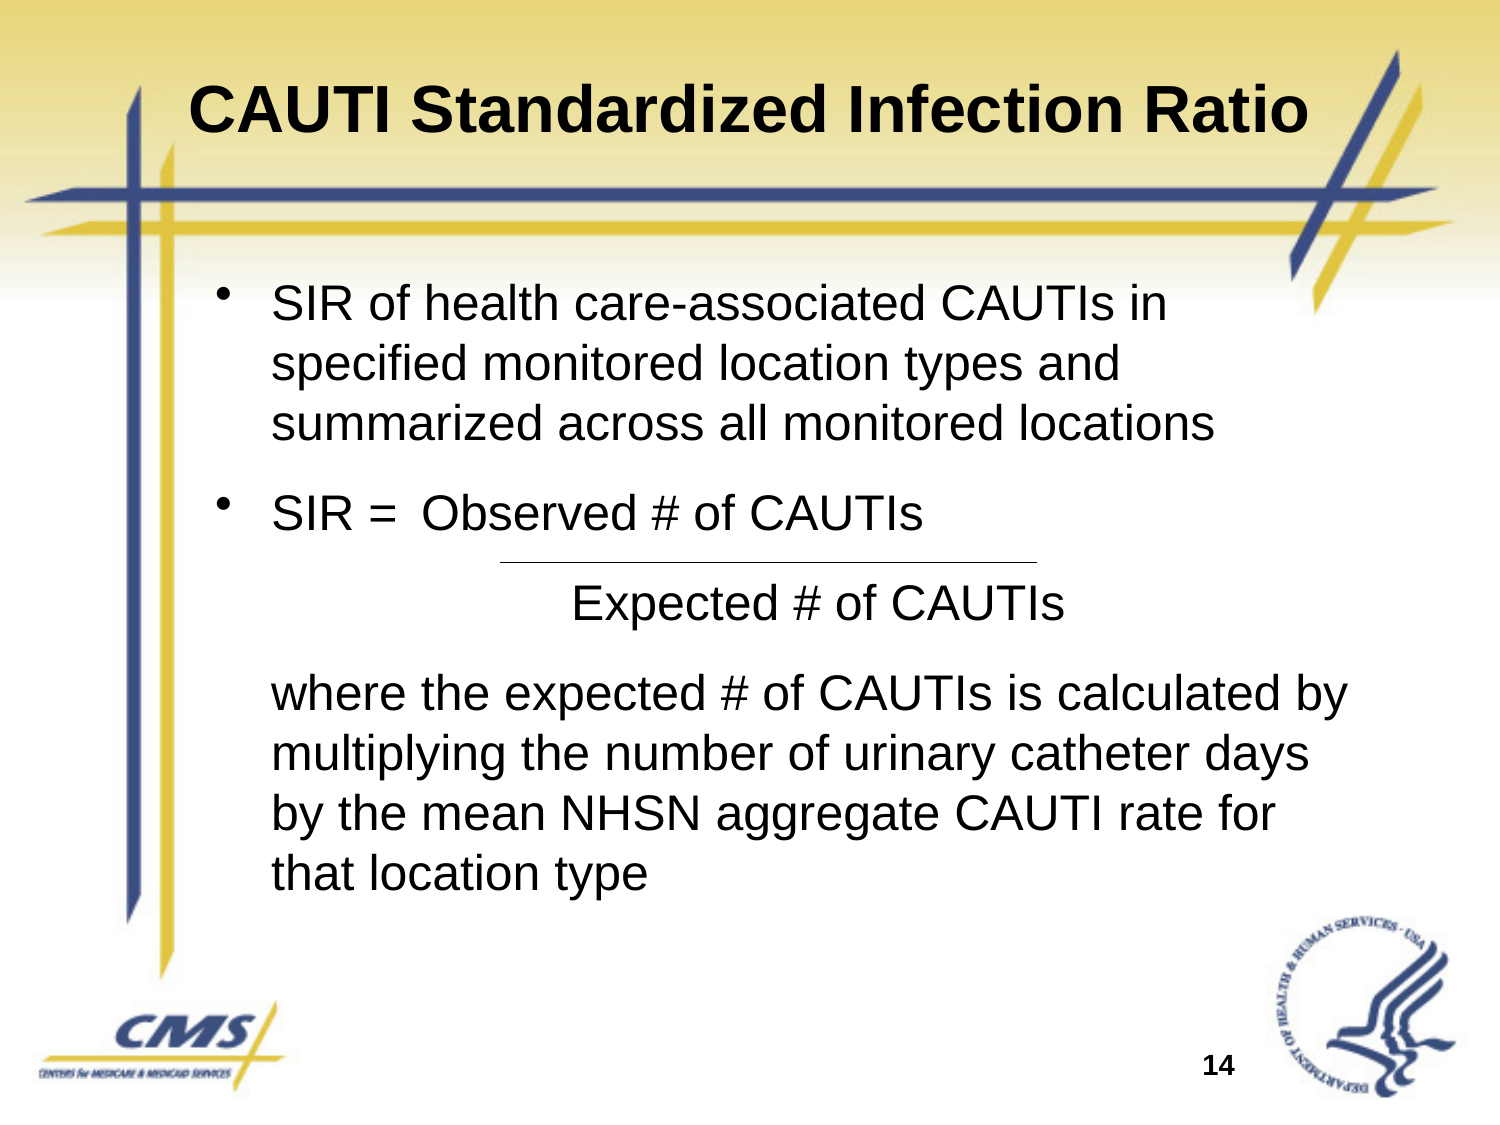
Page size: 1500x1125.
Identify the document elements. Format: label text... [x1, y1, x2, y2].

picture [0, 0, 1500, 1125]
title CAUTI Standardized Infection Ratio [112, 12, 1388, 201]
list SIR of health care-associated CAUTIs in specified monitored location types and summarized across all monitored locations SIR = Observed # of CAUTIs Expected # of CAUTIs where the expected # of CAUTIs is calculated by multiplying the number of urinary catheter days by the mean NHSN aggregate CAUTI rate for that location type [199, 262, 1376, 988]
